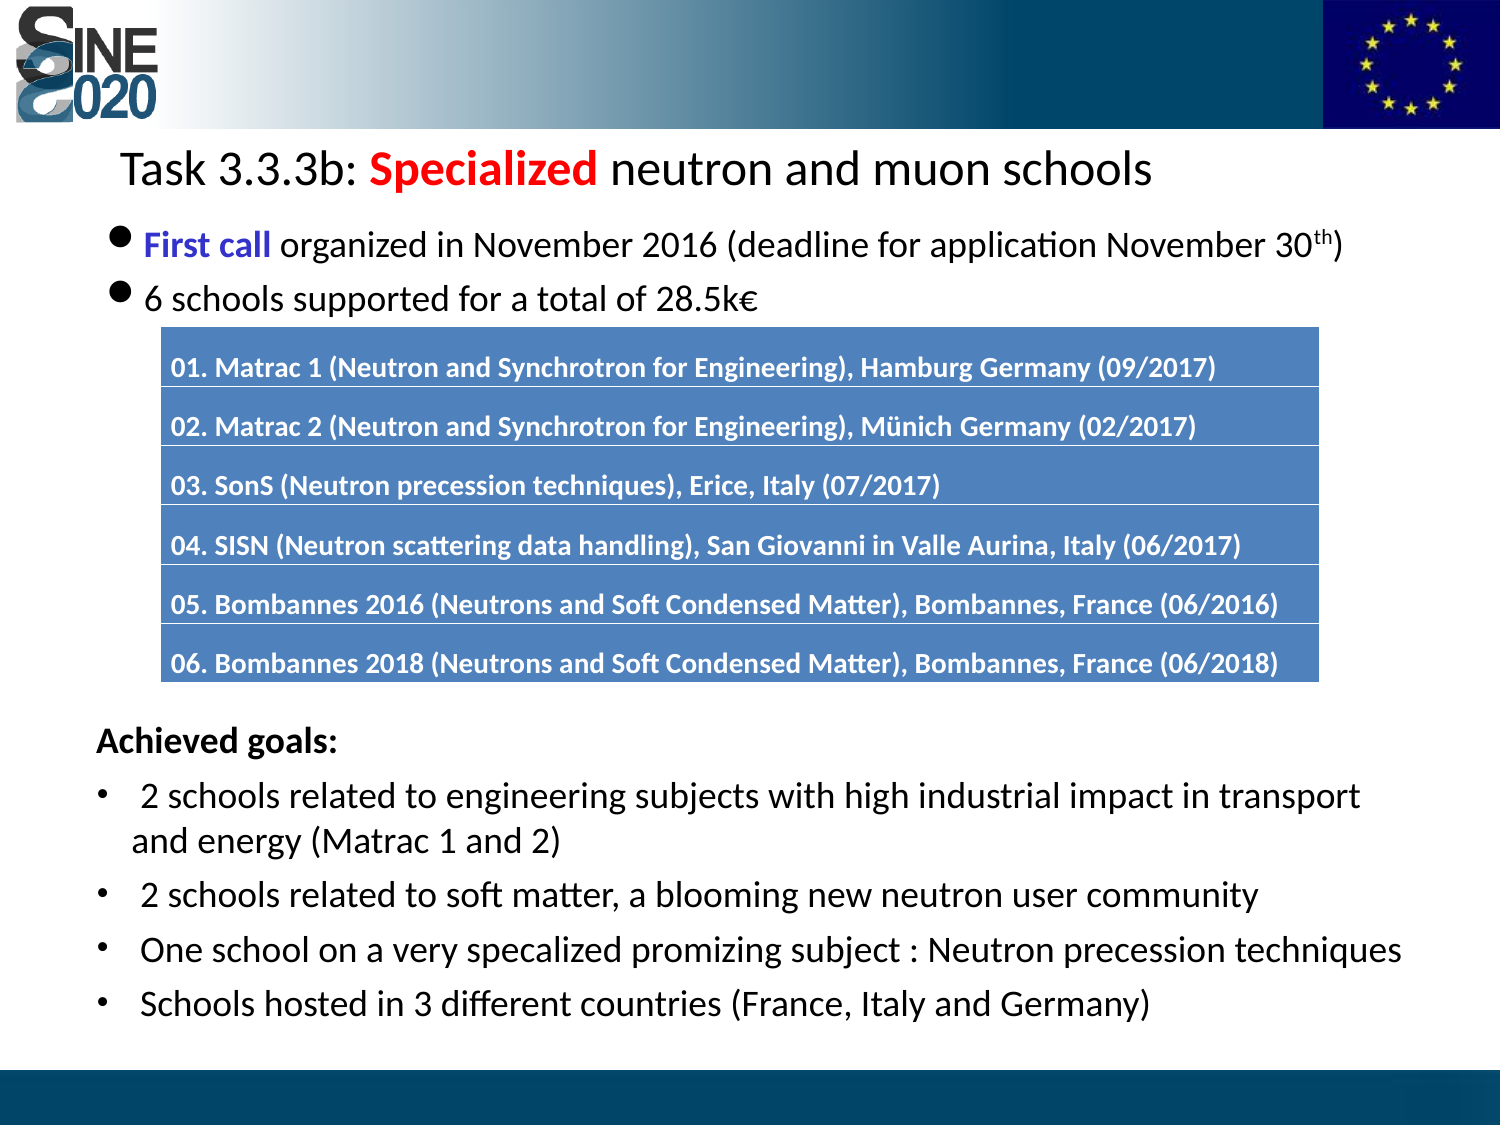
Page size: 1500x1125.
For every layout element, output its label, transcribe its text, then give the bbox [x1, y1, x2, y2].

table_header 01. Matrac 1 (Neutron and Synchrotron for Engineering), Hamburg Germany (09/2017) [161, 327, 1319, 386]
picture [0, 0, 984, 129]
table_cell 03. SonS (Neutron precession techniques), Erice, Italy (07/2017) [161, 446, 1319, 504]
table_cell 05. Bombannes 2016 (Neutrons and Soft Condensed Matter), Bombannes, France (06/2016) [161, 565, 1319, 623]
picture [1324, 0, 1500, 129]
table_cell 06. Bombannes 2018 (Neutrons and Soft Condensed Matter), Bombannes, France (06/2018) [161, 624, 1319, 682]
table_cell 02. Matrac 2 (Neutron and Synchrotron for Engineering), Münich Germany (02/2017) [161, 387, 1319, 445]
text_box First call organized in November 2016 (deadline for application November 30th) 6 schools supported for a total of 28.5k€ [91, 212, 1455, 327]
text_box Achieved goals: 2 schools related to engineering subjects with high industrial impact in transport and energy (Matrac 1 and 2) 2 schools related to soft matter, a blooming new neutron user community One school on a very specalized promizing subject : Neutron precession techniques Schools hosted in 3 different countries (France, Italy and Germany) [81, 709, 1442, 1032]
table_cell 04. SISN (Neutron scattering data handling), San Giovanni in Valle Aurina, Italy (06/2017) [161, 505, 1319, 564]
picture [1003, 0, 1008, 127]
text_box Task 3.3.3b: Specialized neutron and muon schools [104, 127, 1208, 203]
